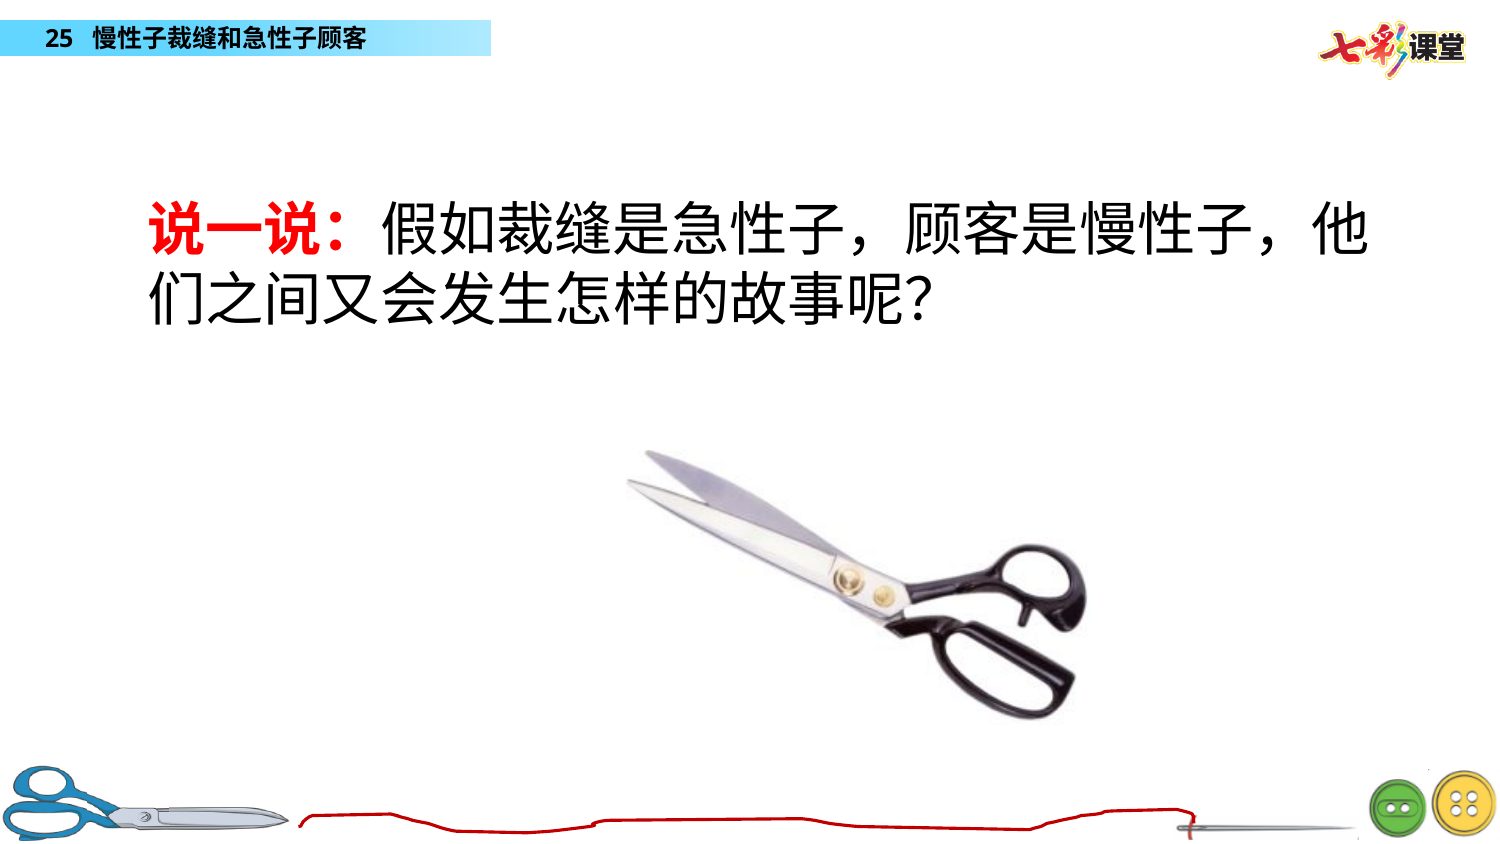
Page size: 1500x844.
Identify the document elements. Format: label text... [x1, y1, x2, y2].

picture [1173, 816, 1358, 839]
picture [1365, 769, 1500, 839]
picture [1316, 20, 1468, 80]
picture [0, 764, 290, 844]
text_box 说一说：假如裁缝是急性子，顾客是慢性子，他们之间又会发生怎样的故事呢？ [132, 184, 1404, 340]
picture [625, 449, 1095, 745]
